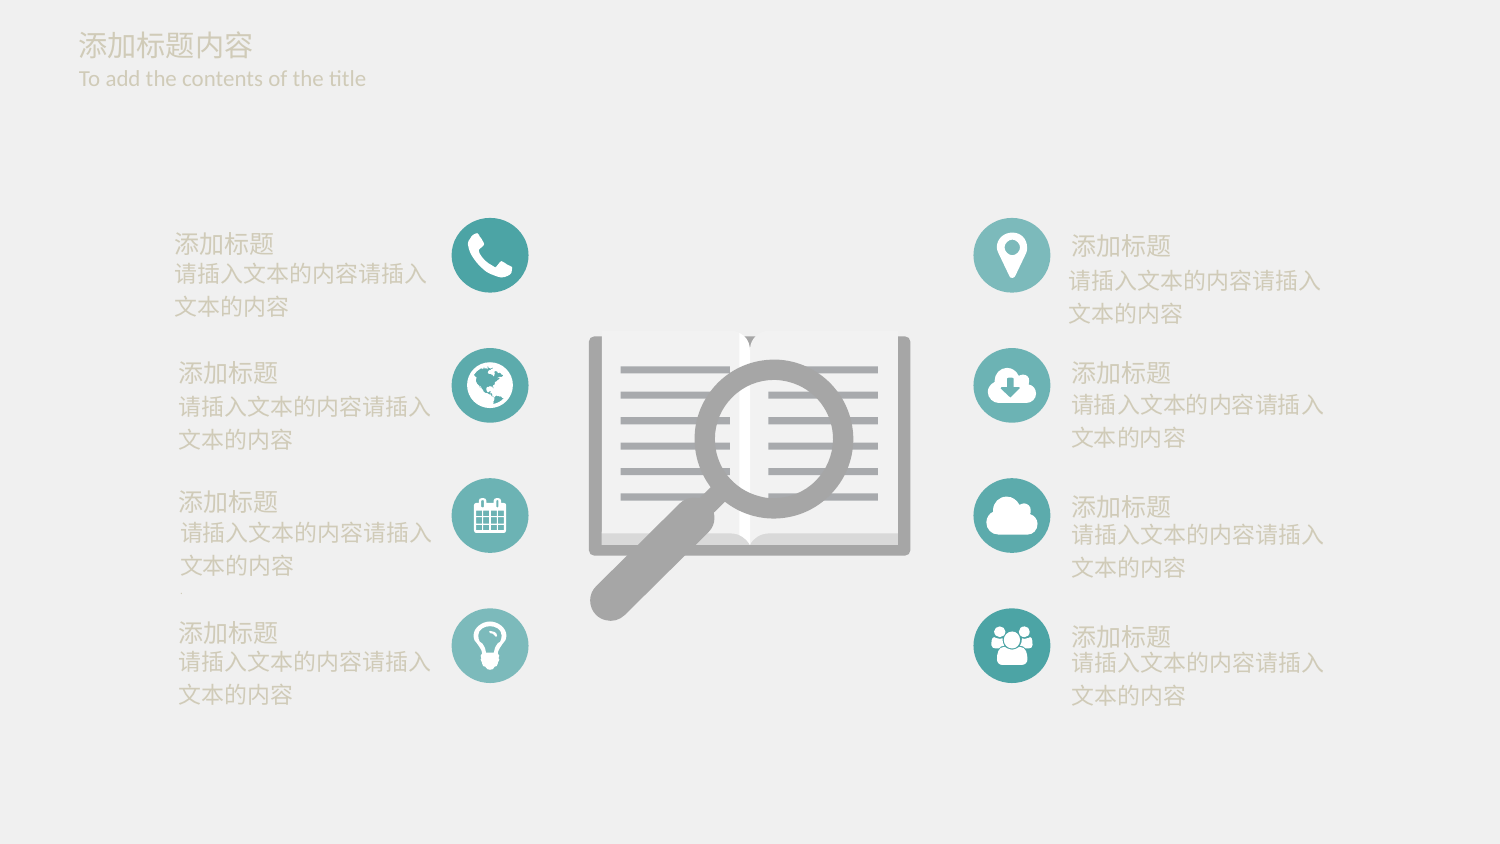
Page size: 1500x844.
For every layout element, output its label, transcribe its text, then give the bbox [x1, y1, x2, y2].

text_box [178, 471, 434, 601]
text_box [1071, 605, 1326, 710]
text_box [973, 217, 1051, 293]
text_box To add the contents of the title [64, 55, 382, 98]
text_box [451, 477, 529, 554]
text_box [178, 342, 433, 454]
text_box 添加标题内容 [63, 20, 269, 70]
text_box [451, 608, 529, 684]
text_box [1068, 215, 1326, 328]
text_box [174, 213, 429, 319]
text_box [178, 602, 433, 709]
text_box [973, 477, 1051, 554]
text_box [451, 347, 529, 423]
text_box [973, 347, 1051, 423]
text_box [451, 217, 529, 293]
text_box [1070, 342, 1326, 452]
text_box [1071, 475, 1326, 583]
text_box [587, 330, 911, 623]
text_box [973, 608, 1051, 684]
